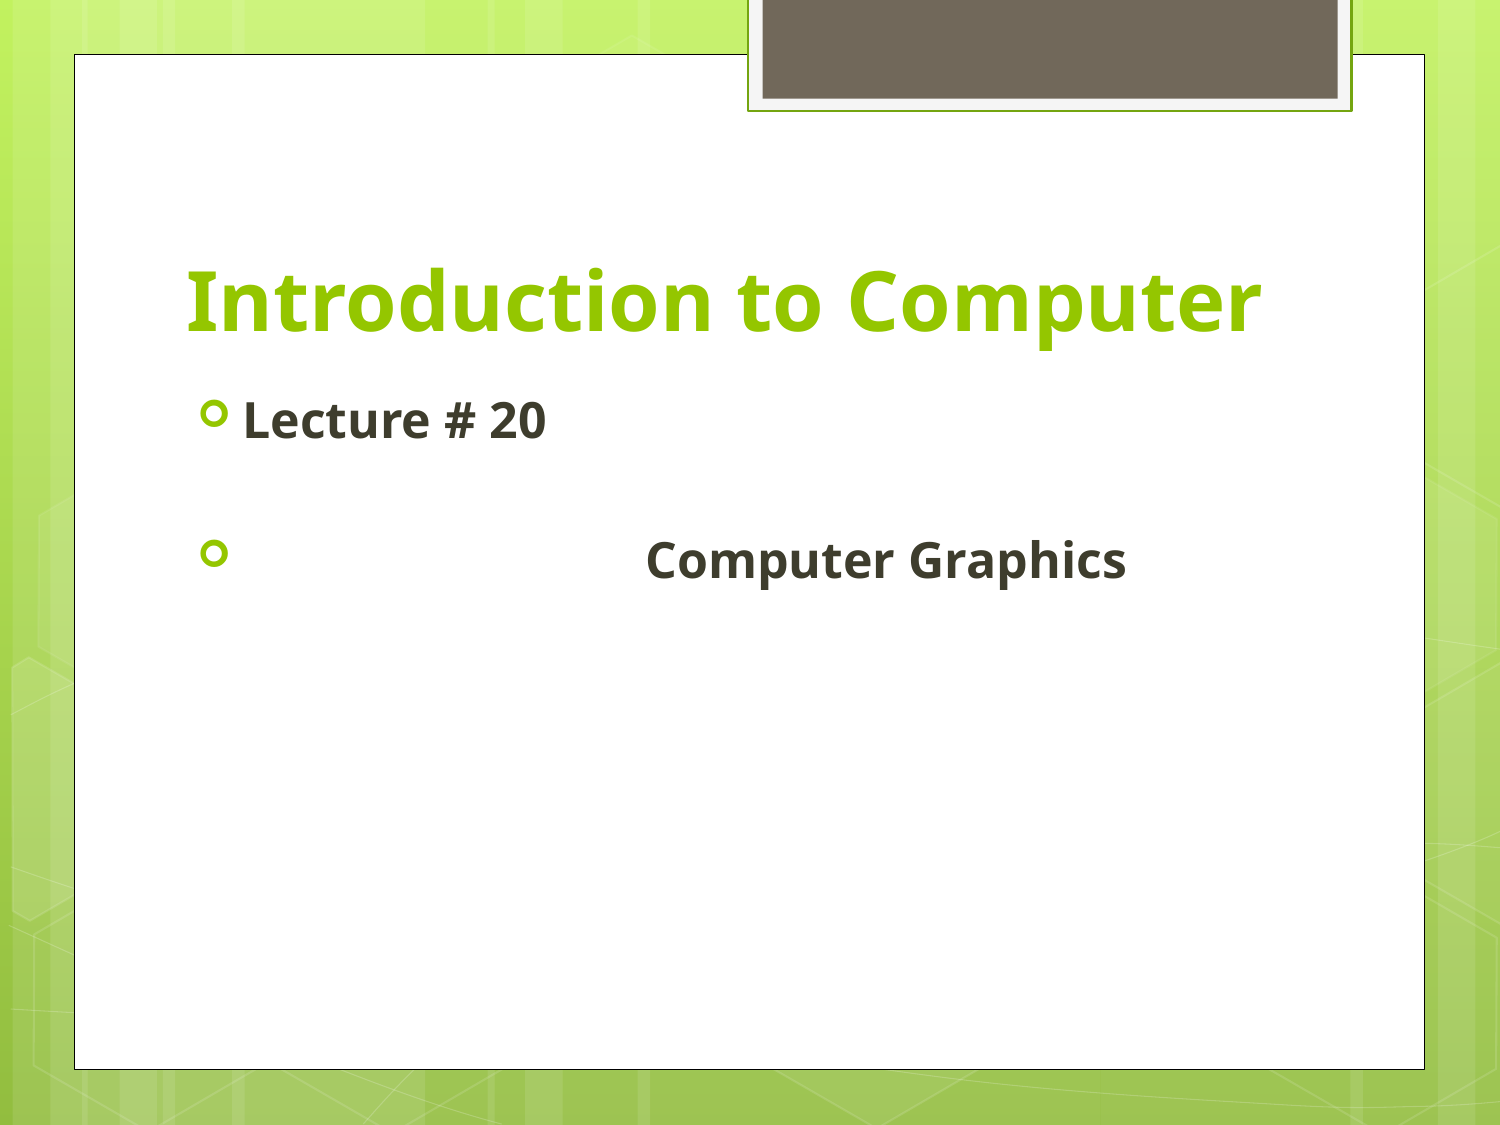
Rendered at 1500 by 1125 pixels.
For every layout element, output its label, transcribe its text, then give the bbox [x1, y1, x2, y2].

list Lecture # 20 Computer Graphics [171, 381, 1283, 957]
title Introduction to Computer [171, 168, 1324, 357]
